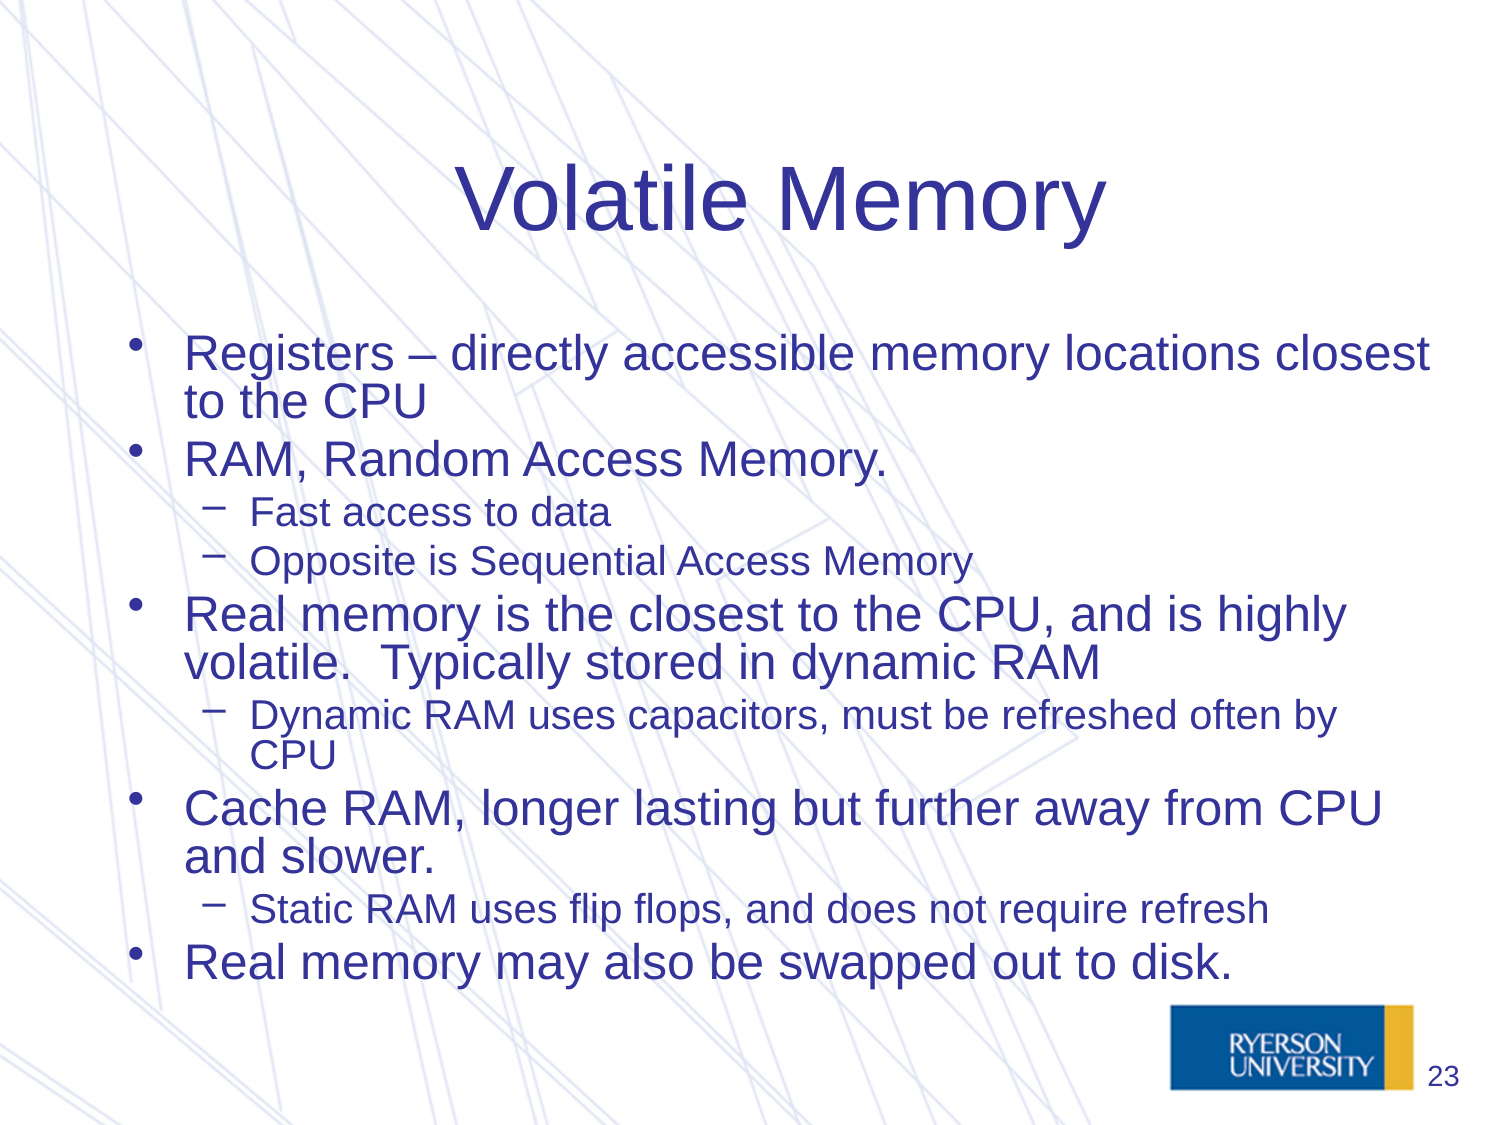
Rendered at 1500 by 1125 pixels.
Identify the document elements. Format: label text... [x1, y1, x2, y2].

slide_number 23 [1399, 1049, 1476, 1113]
title Volatile Memory [112, 99, 1451, 288]
picture [0, 0, 1500, 1125]
list Registers – directly accessible memory locations closest to the CPU RAM, Random Access Memory. Fast access to data Opposite is Sequential Access Memory Real memory is the closest to the CPU, and is highly volatile. Typically stored in dynamic RAM Dynamic RAM uses capacitors, must be refreshed often by CPU Cache RAM, longer lasting but further away from CPU and slower. Static RAM uses flip flops, and does not require refresh Real memory may also be swapped out to disk. [112, 324, 1451, 1001]
